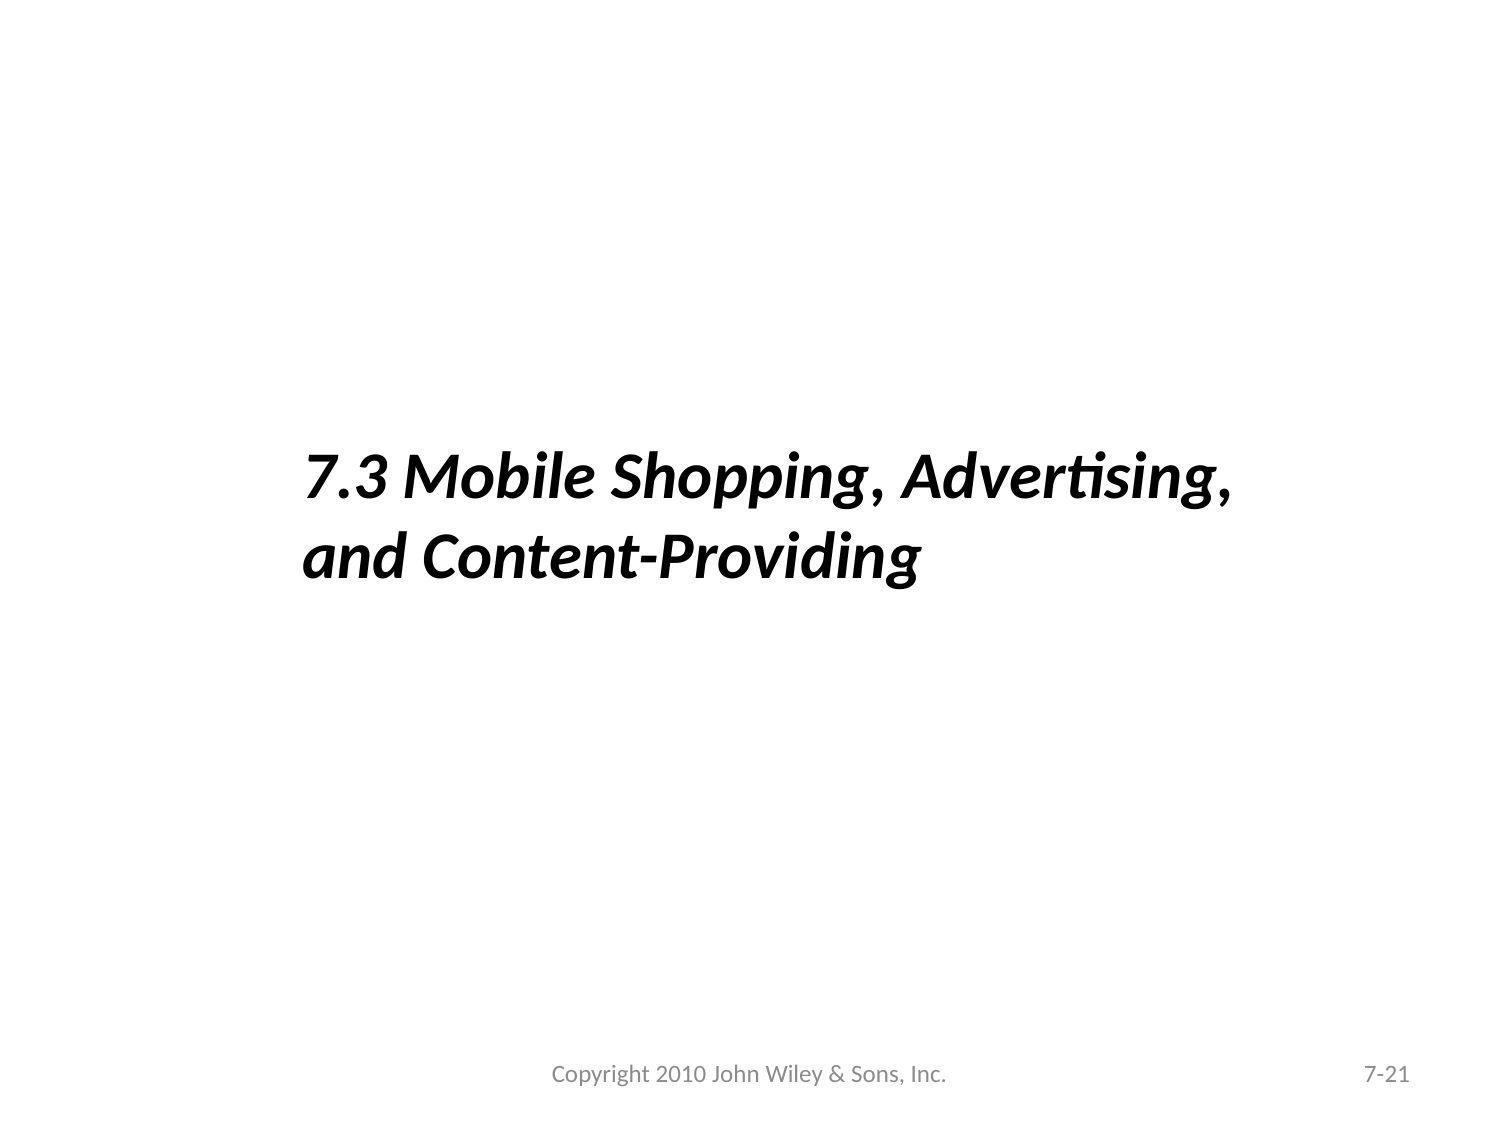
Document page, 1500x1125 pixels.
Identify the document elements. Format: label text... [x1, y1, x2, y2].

text_box 7.3 Mobile Shopping, Advertising, and Content-Providing [287, 424, 1313, 600]
footer Copyright 2010 John Wiley & Sons, Inc. [512, 1042, 988, 1103]
slide_number 7-21 [1074, 1042, 1425, 1103]
